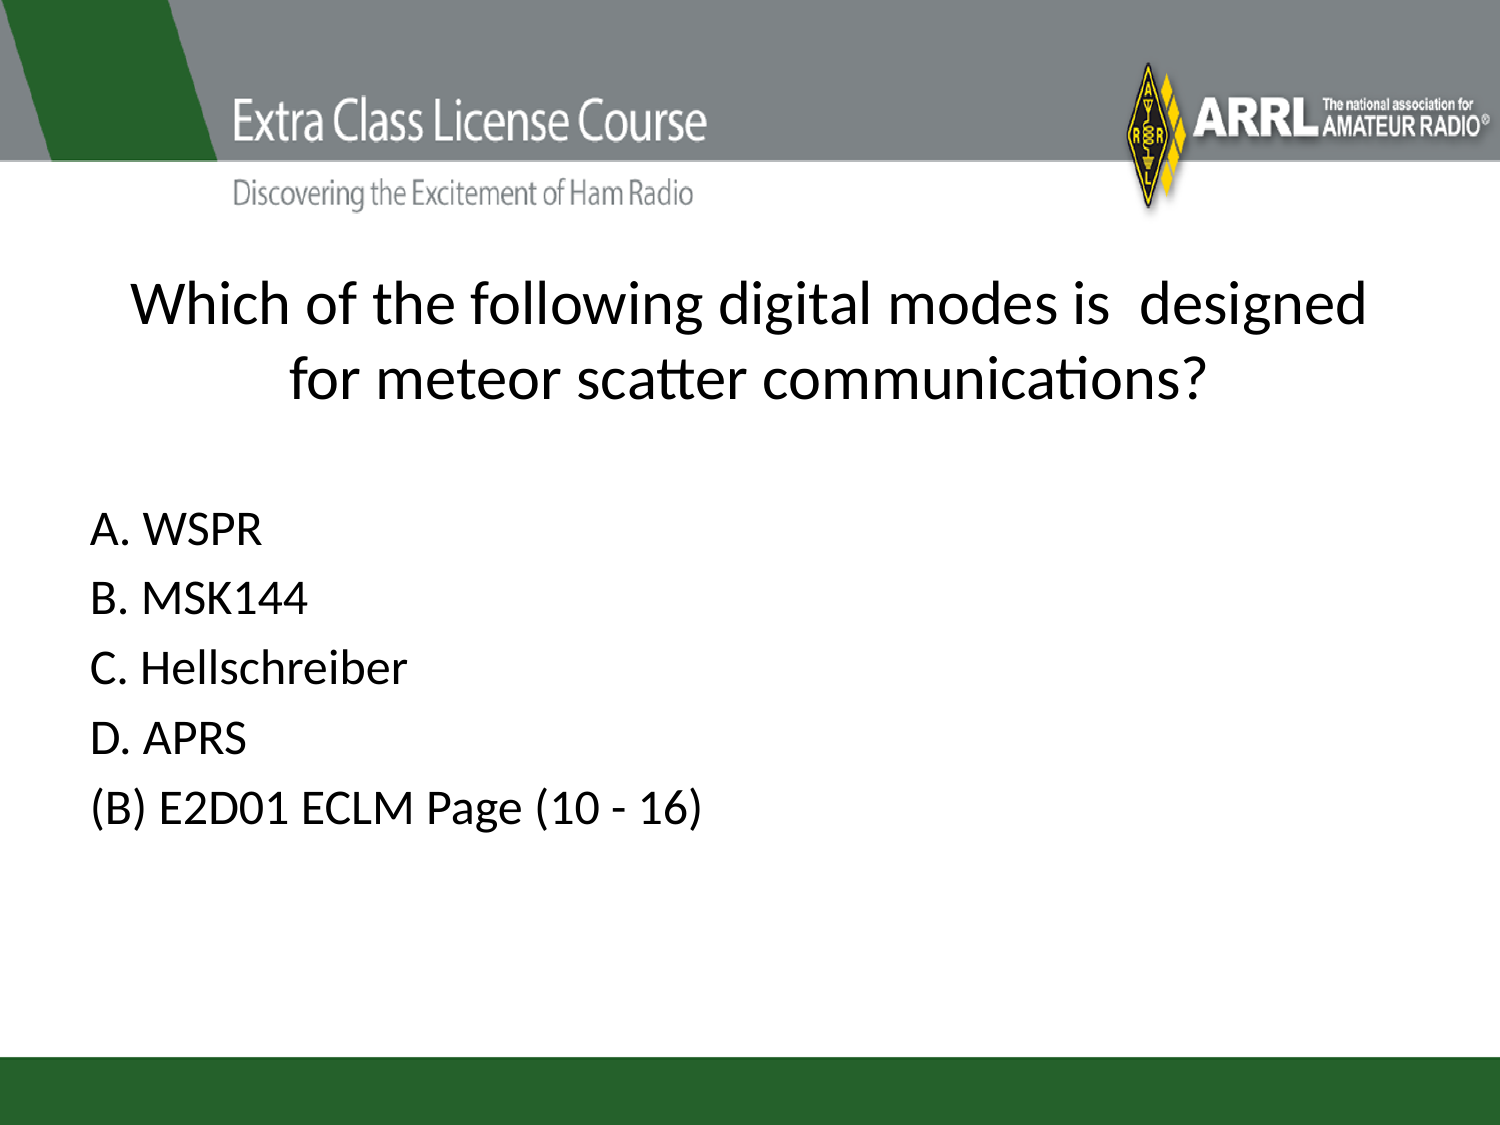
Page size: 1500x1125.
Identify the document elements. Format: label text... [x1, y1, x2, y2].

title Which of the following digital modes is designed for meteor scatter communications? [75, 254, 1425, 435]
picture [0, 0, 1500, 1125]
list A. WSPR B. MSK144 C. Hellschreiber D. APRS (B) E2D01 ECLM Page (10 - 16) [75, 487, 1425, 1005]
